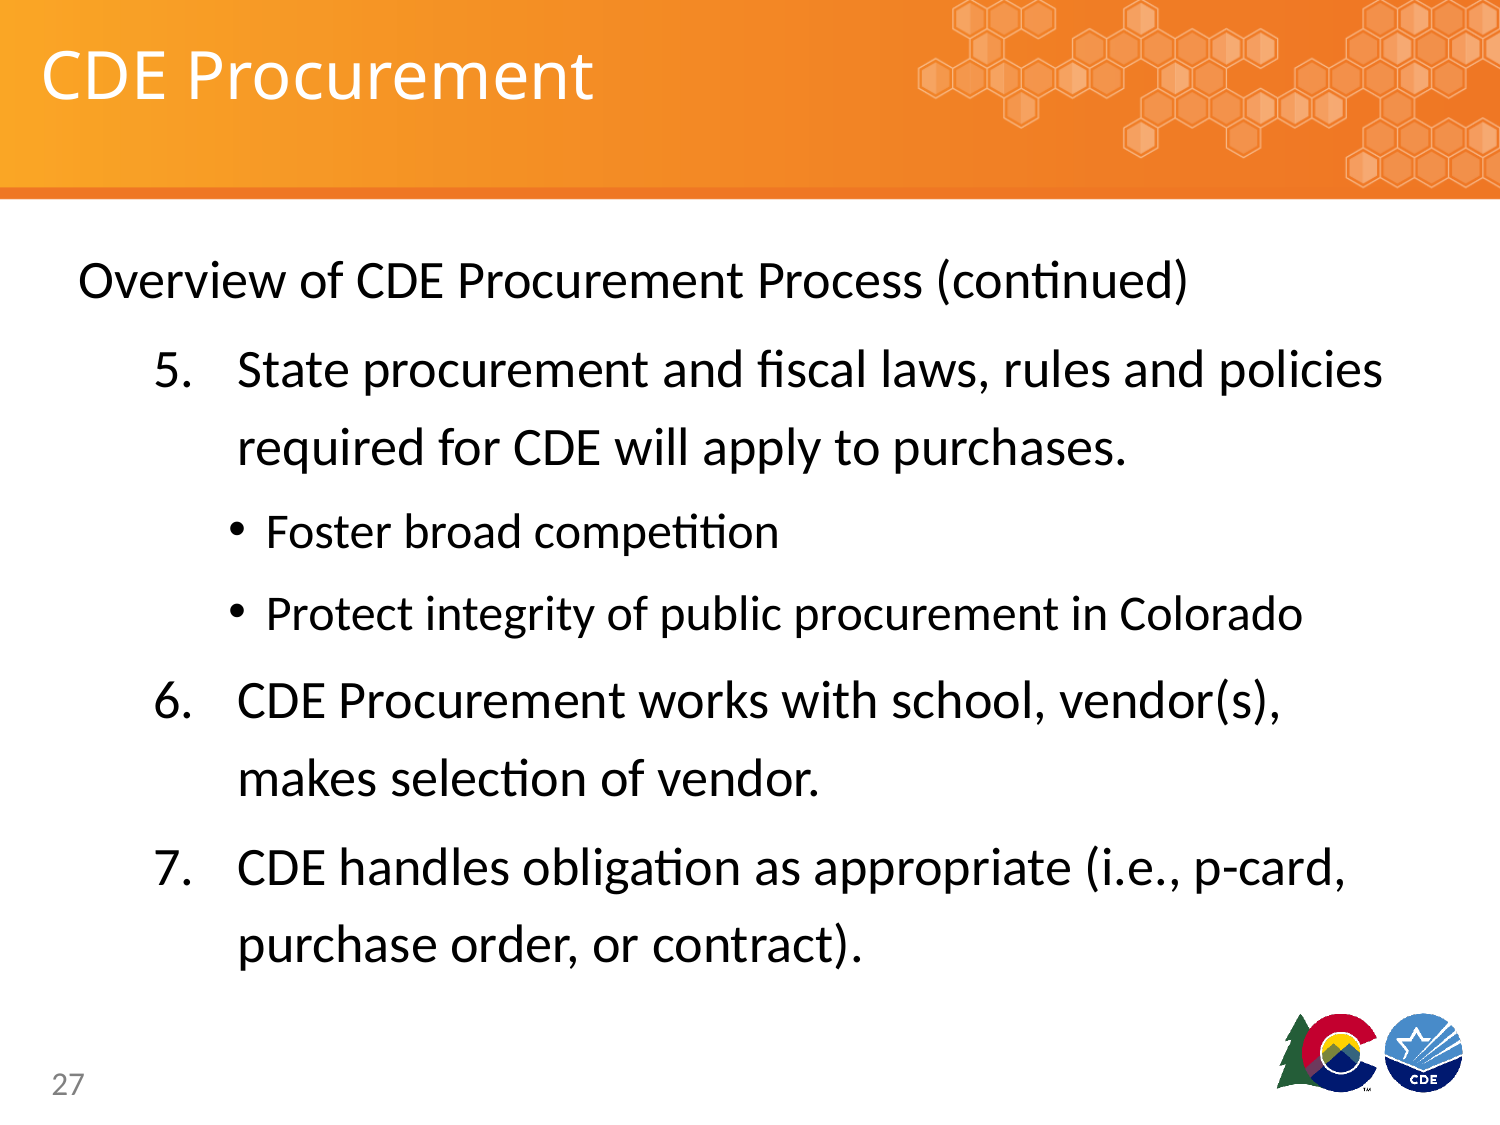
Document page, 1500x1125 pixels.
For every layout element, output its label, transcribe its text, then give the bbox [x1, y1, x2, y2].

title CDE Procurement [40, 41, 1038, 166]
picture [0, 0, 1500, 200]
picture [1275, 1012, 1463, 1093]
slide_number 27 [36, 1054, 375, 1115]
list Overview of CDE Procurement Process (continued) State procurement and fiscal laws, rules and policies required for CDE will apply to purchases. Foster broad competition Protect integrity of public procurement in Colorado CDE Procurement works with school, vendor(s), makes selection of vendor. CDE handles obligation as appropriate (i.e., p-card, purchase order, or contract). [78, 231, 1422, 1017]
